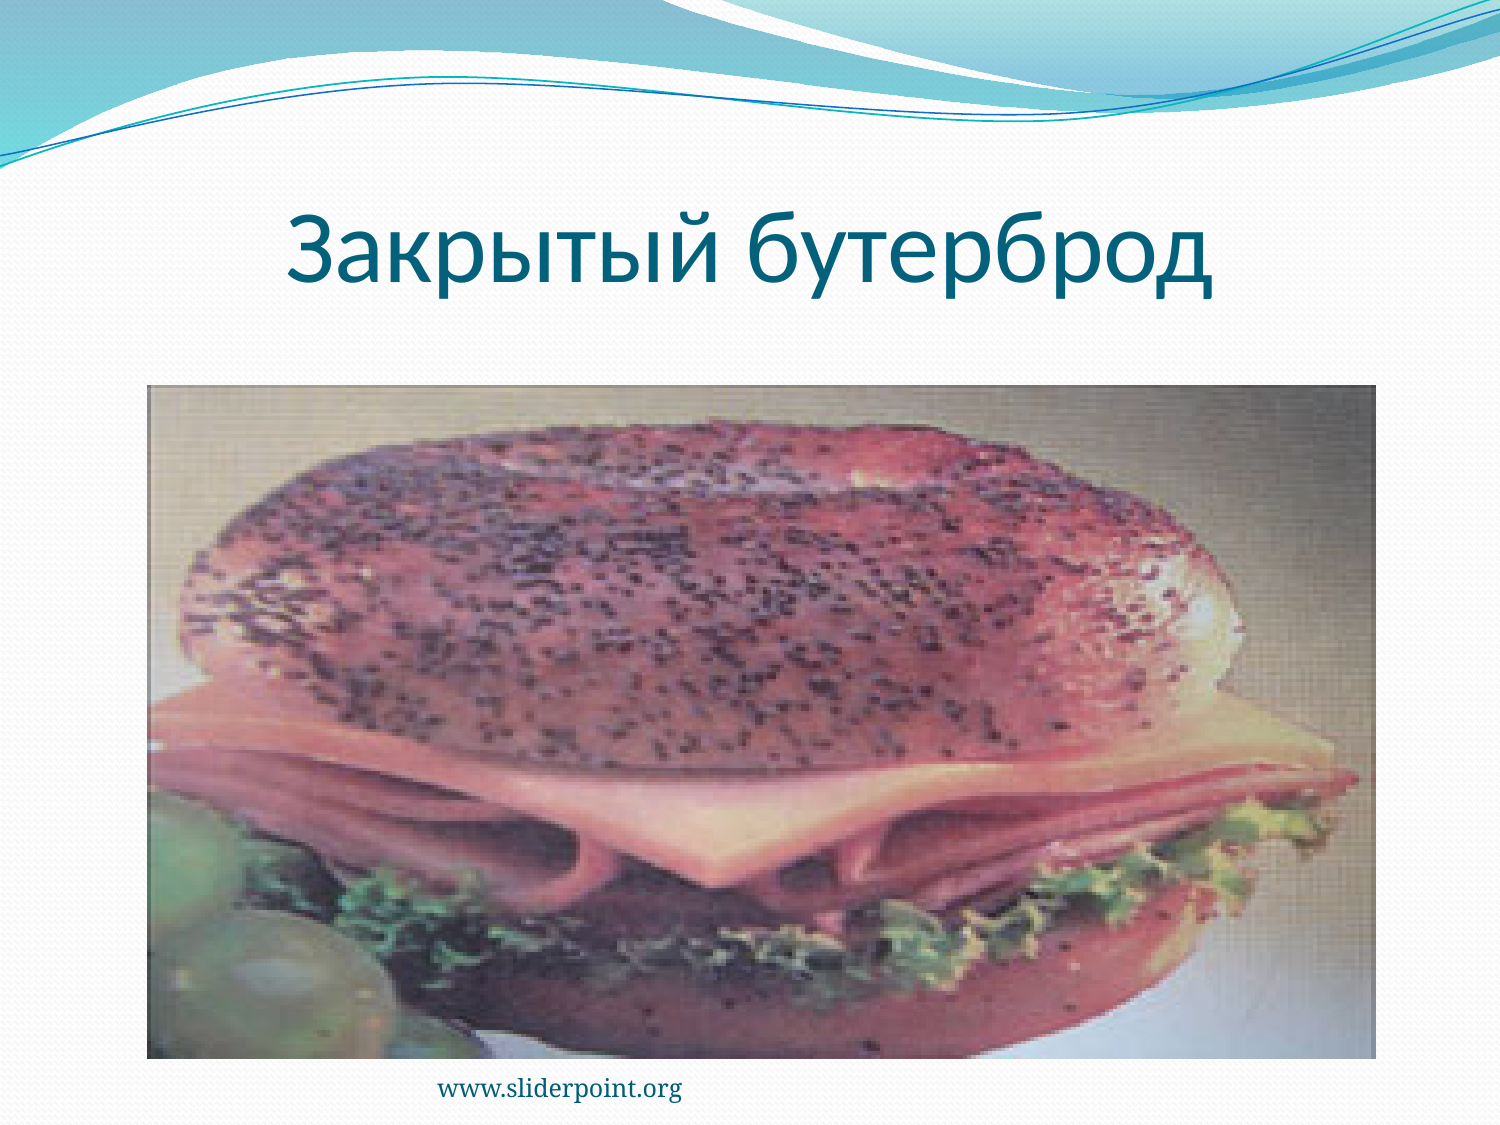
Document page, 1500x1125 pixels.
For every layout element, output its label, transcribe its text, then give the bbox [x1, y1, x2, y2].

footer www.sliderpoint.org [437, 1071, 988, 1103]
title Закрытый бутерброд [74, 115, 1426, 304]
picture [147, 385, 1377, 1059]
